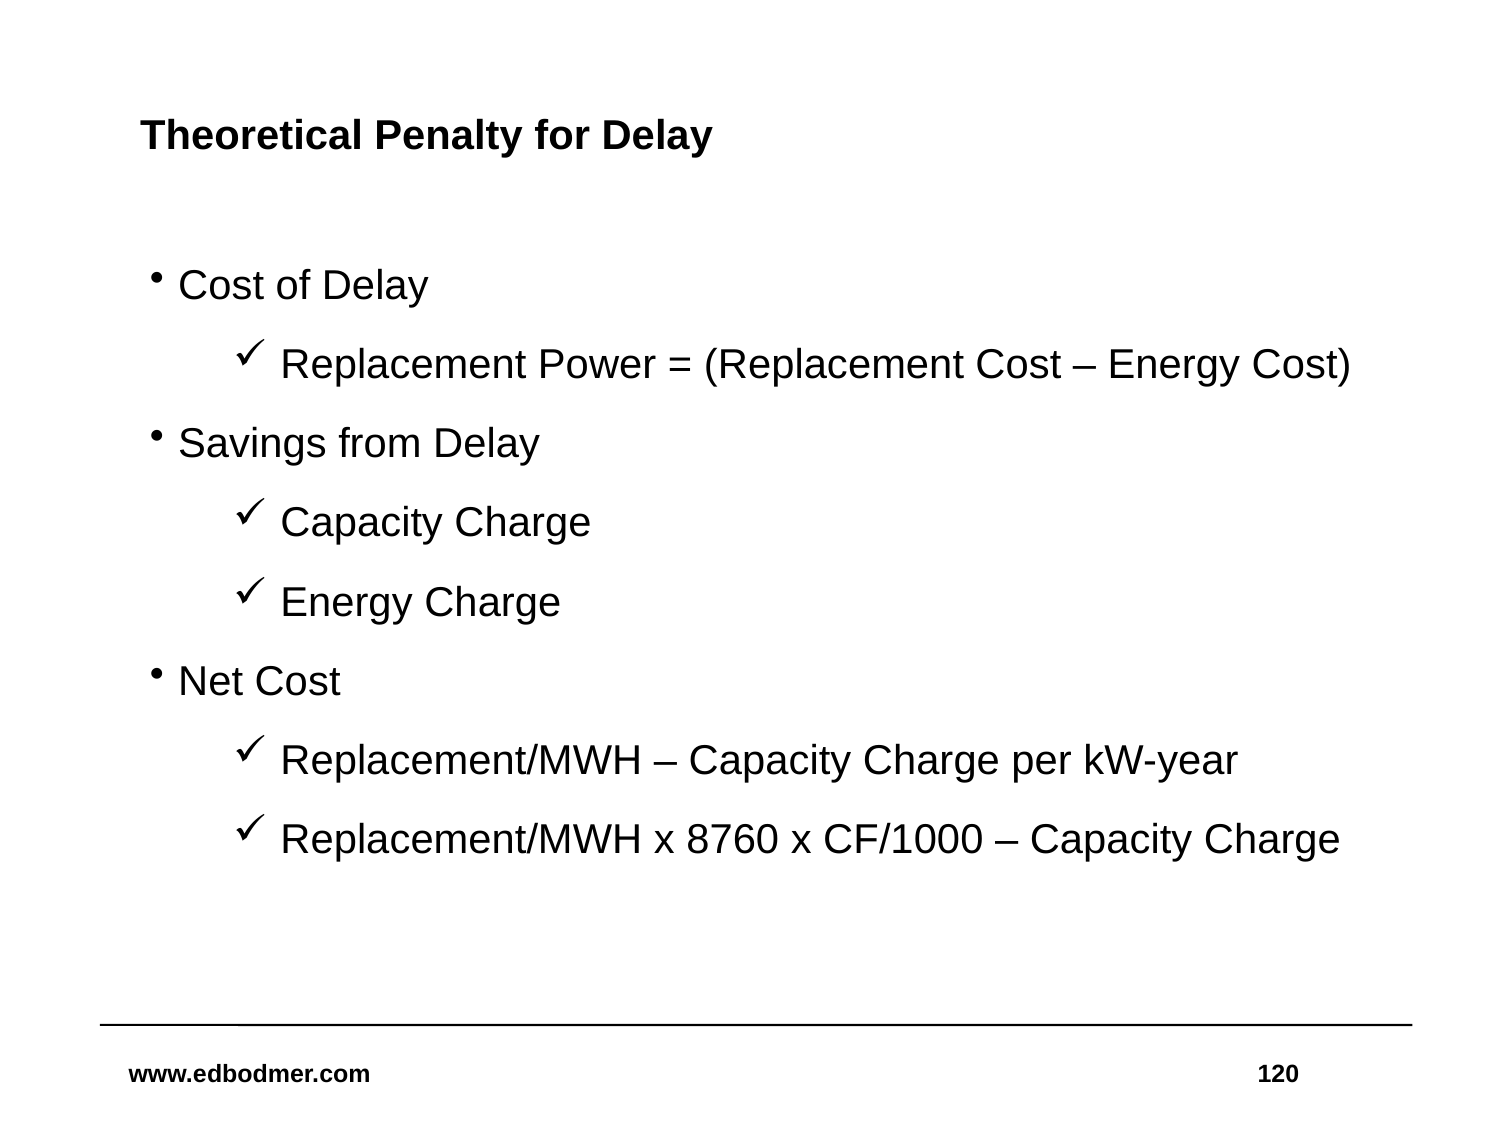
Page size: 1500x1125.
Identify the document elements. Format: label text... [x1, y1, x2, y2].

list Cost of Delay Replacement Power = (Replacement Cost – Energy Cost) Savings from Delay Capacity Charge Energy Charge Net Cost Replacement/MWH – Capacity Charge per kW-year Replacement/MWH x 8760 x CF/1000 – Capacity Charge [125, 249, 1375, 1000]
title Theoretical Penalty for Delay [125, 99, 1288, 225]
